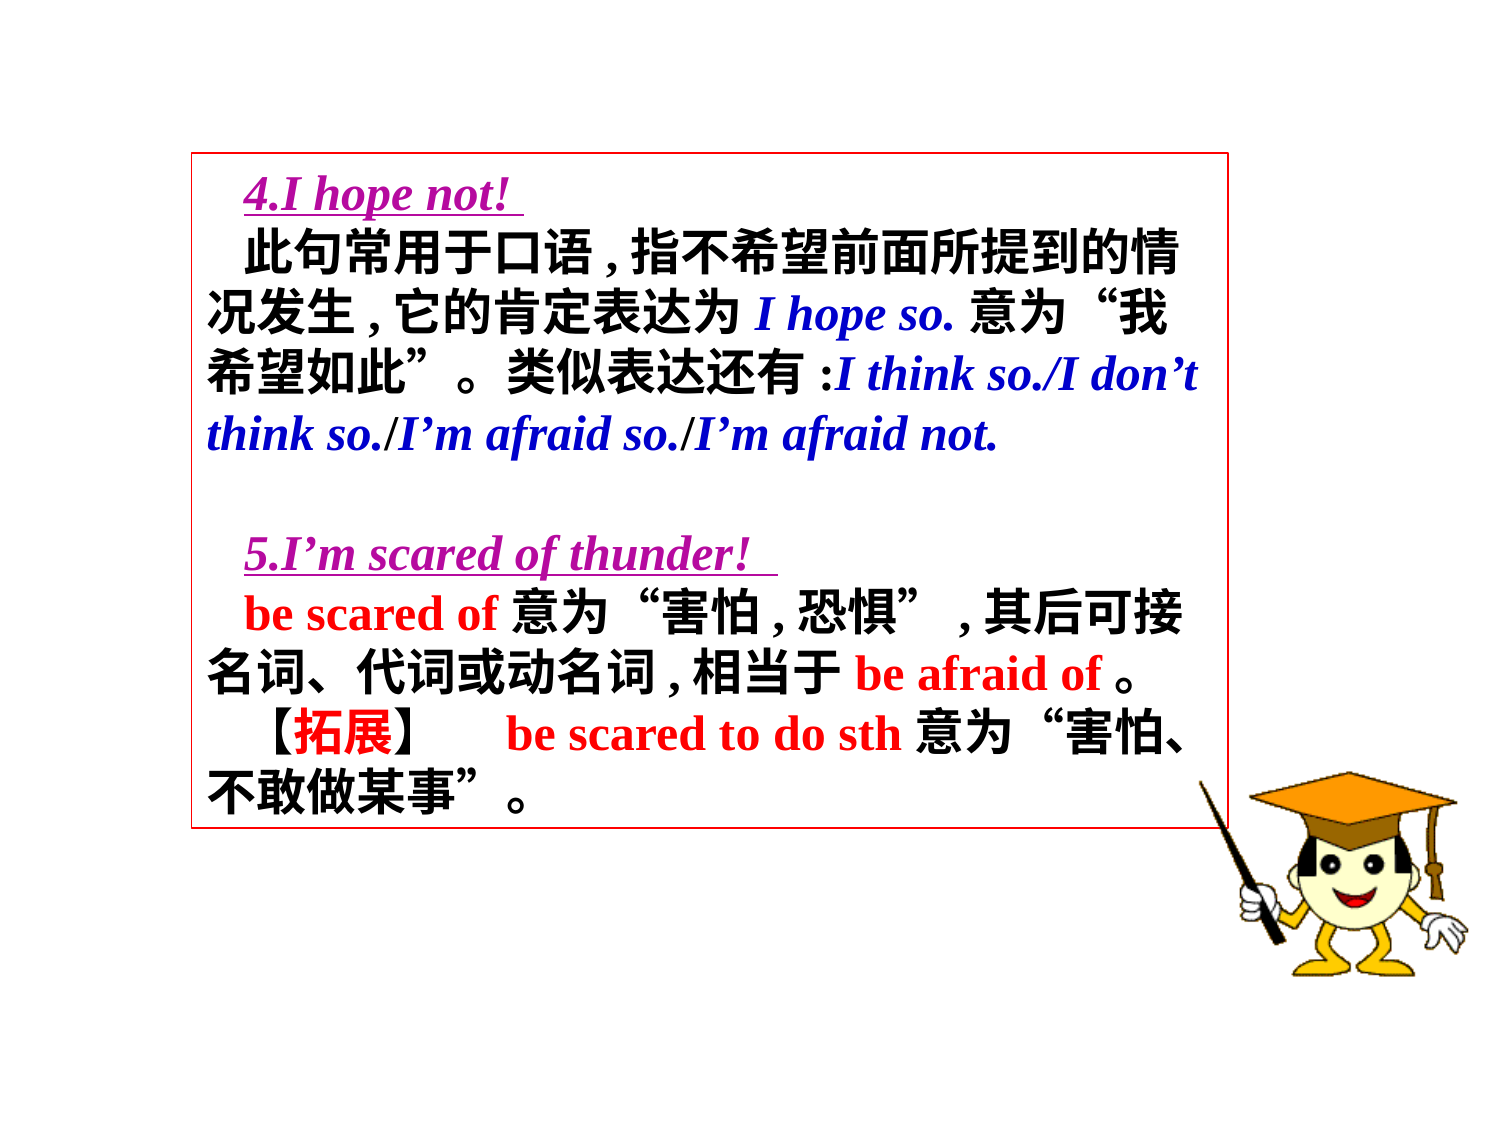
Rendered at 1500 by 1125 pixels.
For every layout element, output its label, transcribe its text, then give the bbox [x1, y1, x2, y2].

text_box 4.I hope not! 此句常用于口语,指不希望前面所提到的情况发生,它的肯定表达为I hope so.意为“我希望如此”。类似表达还有:I think so./I don’t think so./I’m afraid so./I’m afraid not. 5.I’m scared of thunder! be scared of意为“害怕,恐惧”,其后可接名词、代词或动名词,相当于be afraid of。 【拓展】 be scared to do sth意为“害怕、不敢做某事”。 [191, 153, 1229, 828]
picture [1178, 755, 1492, 991]
